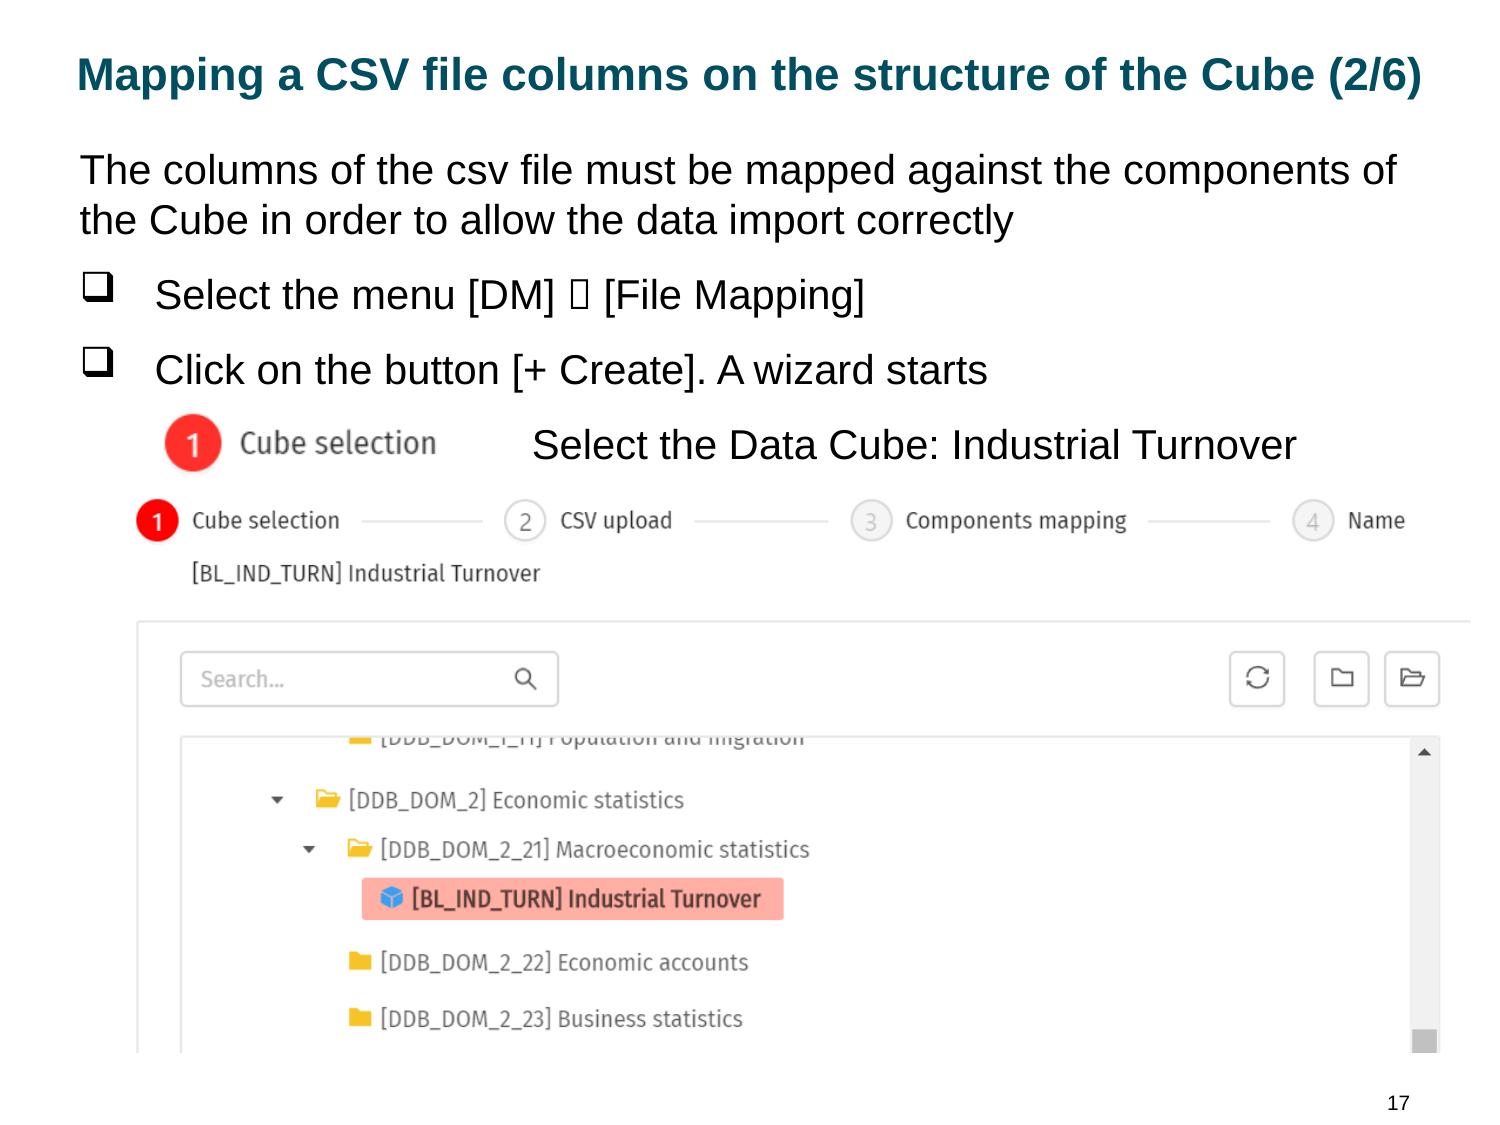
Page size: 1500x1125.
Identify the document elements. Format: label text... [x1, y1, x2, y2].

slide_number 17 [1074, 1082, 1425, 1125]
picture [159, 408, 443, 475]
title Mapping a CSV file columns on the structure of the Cube (2/6) [29, 20, 1471, 125]
picture [127, 491, 1471, 1053]
text_box The columns of the csv file must be mapped against the components of the Cube in order to allow the data import correctly Select the menu [DM]  [File Mapping] Click on the button [+ Create]. A wizard starts Select the Data Cube: Industrial Turnover [64, 135, 1441, 626]
